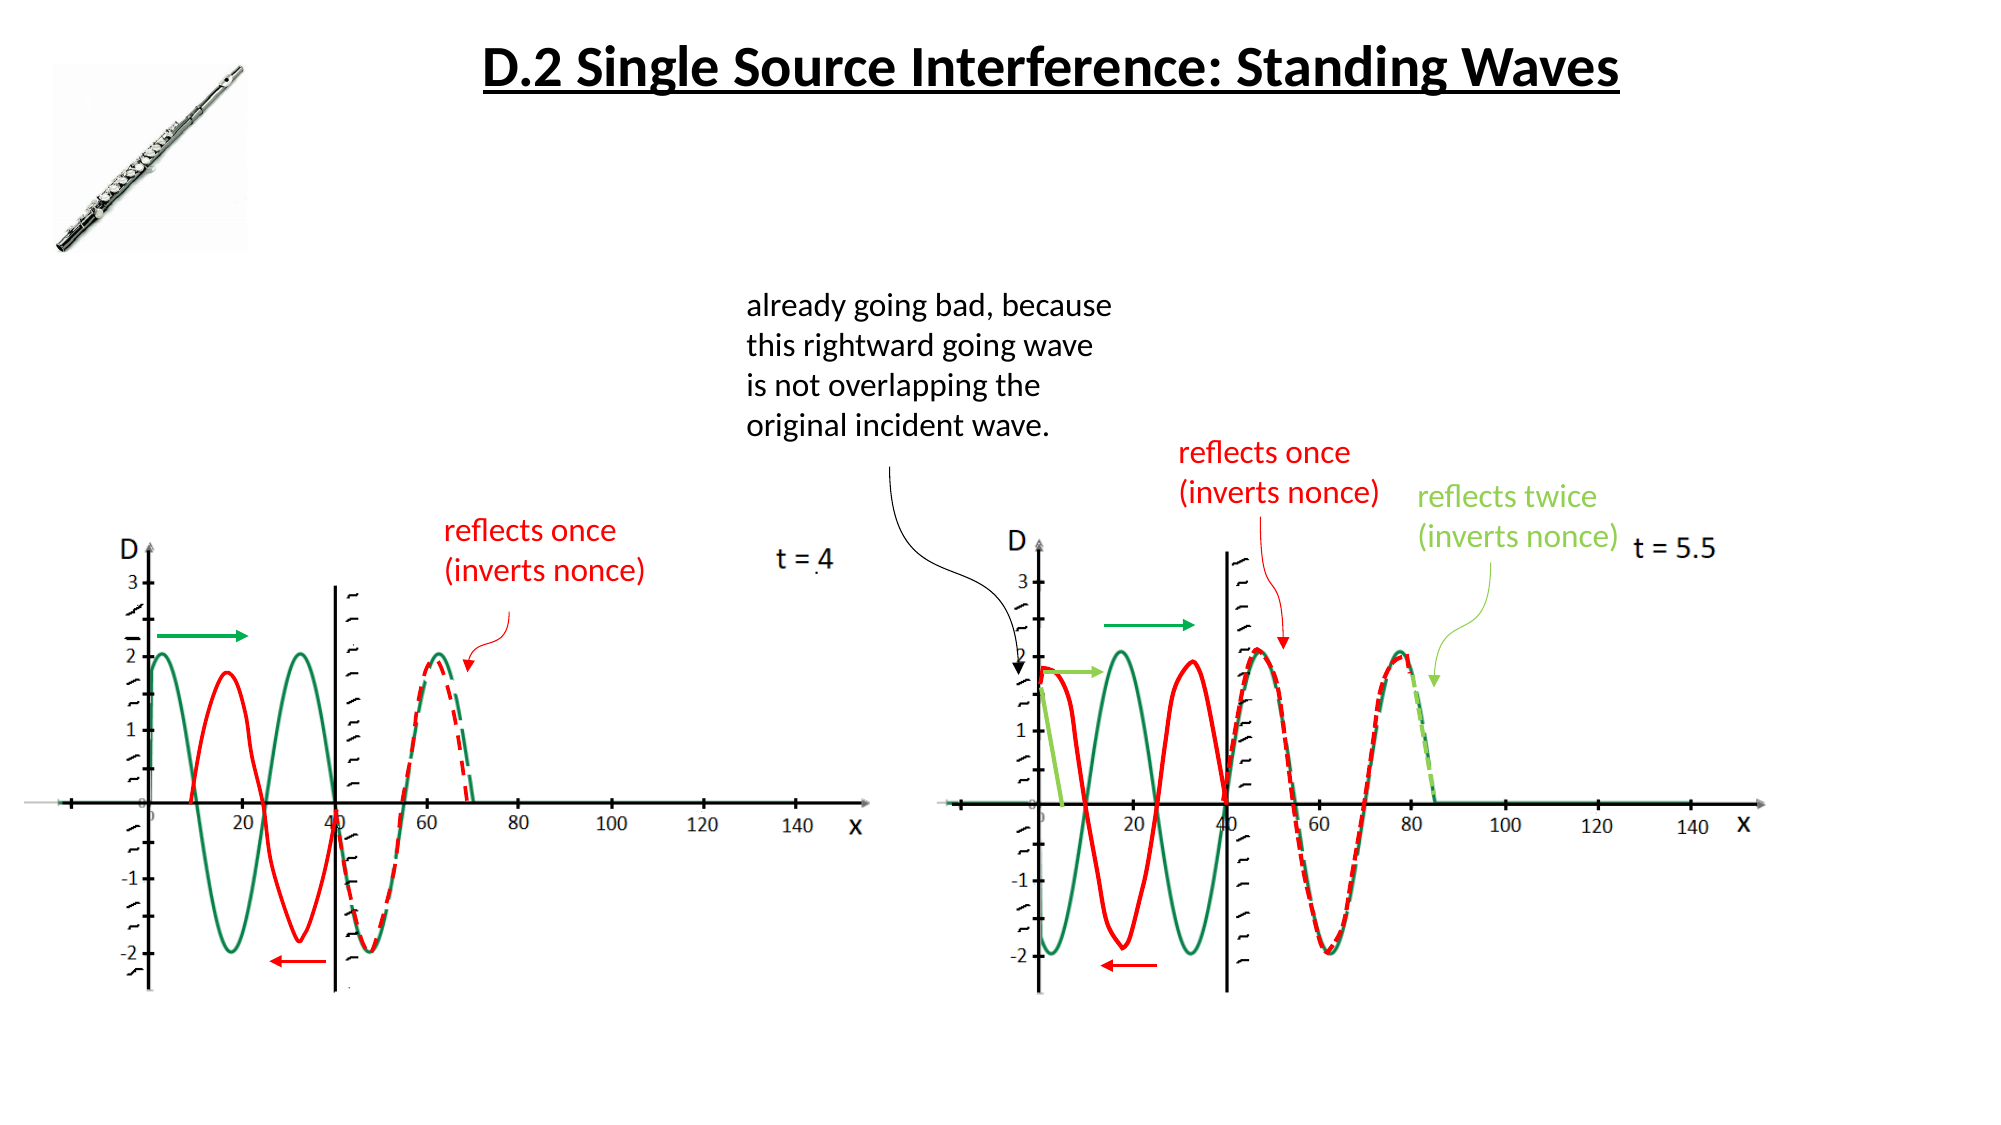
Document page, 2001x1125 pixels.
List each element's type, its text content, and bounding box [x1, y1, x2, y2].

text_box D.2 Single Source Interference: Standing Waves [467, 28, 1719, 112]
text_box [1205, 571, 1339, 595]
text_box reflects twice (inverts nonce) [1402, 466, 1663, 516]
text_box reflects once (inverts nonce) [1163, 422, 1424, 516]
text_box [849, 506, 1059, 636]
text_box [50, 62, 251, 257]
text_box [457, 620, 519, 663]
text_box already going bad, because this rightward going wave is not overlapping the original incident wave. [731, 276, 1153, 451]
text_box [1399, 596, 1525, 654]
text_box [24, 528, 900, 1046]
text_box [910, 516, 1782, 1027]
text_box reflects once (inverts nonce) [429, 500, 689, 528]
